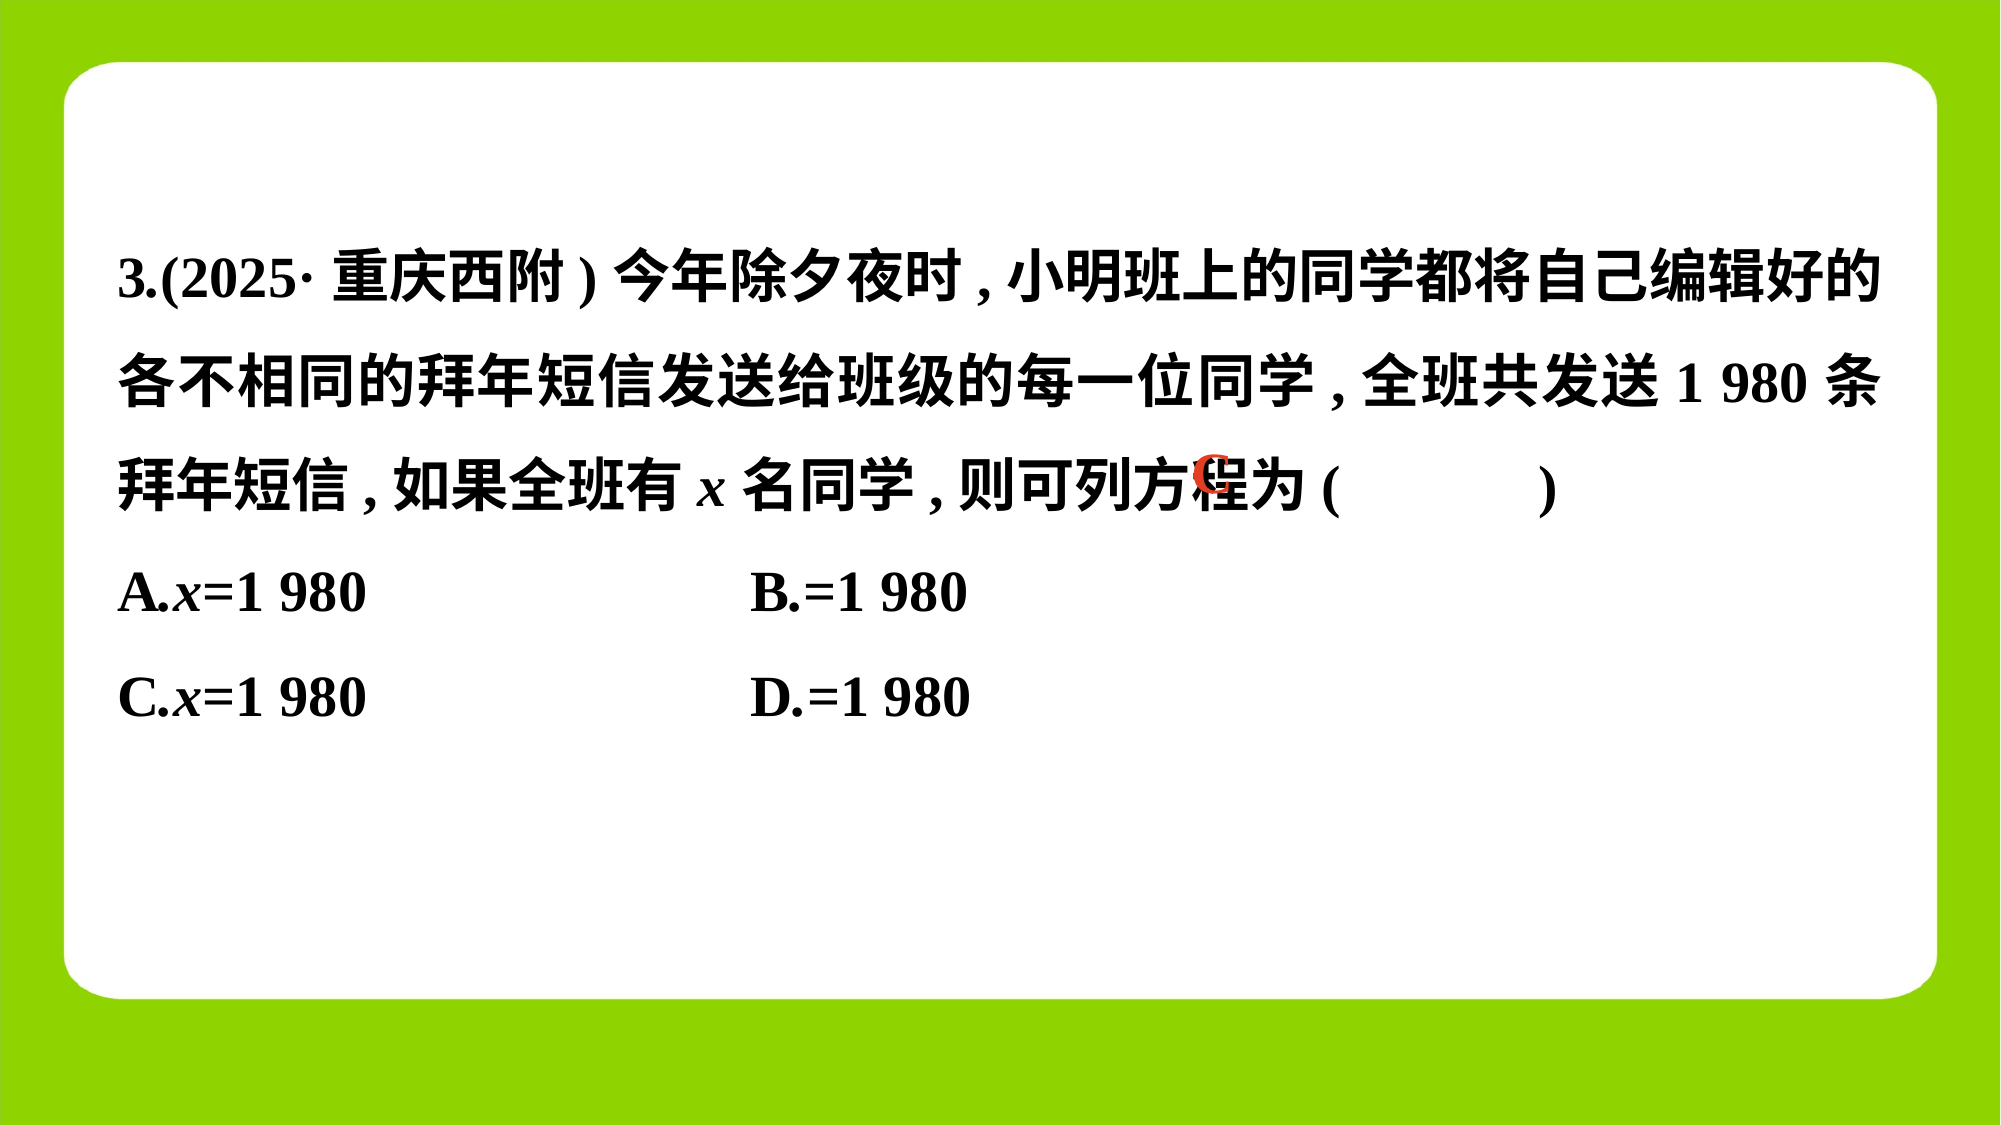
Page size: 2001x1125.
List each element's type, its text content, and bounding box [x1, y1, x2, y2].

text_box C [1177, 427, 1265, 513]
picture [0, 0, 2001, 1125]
